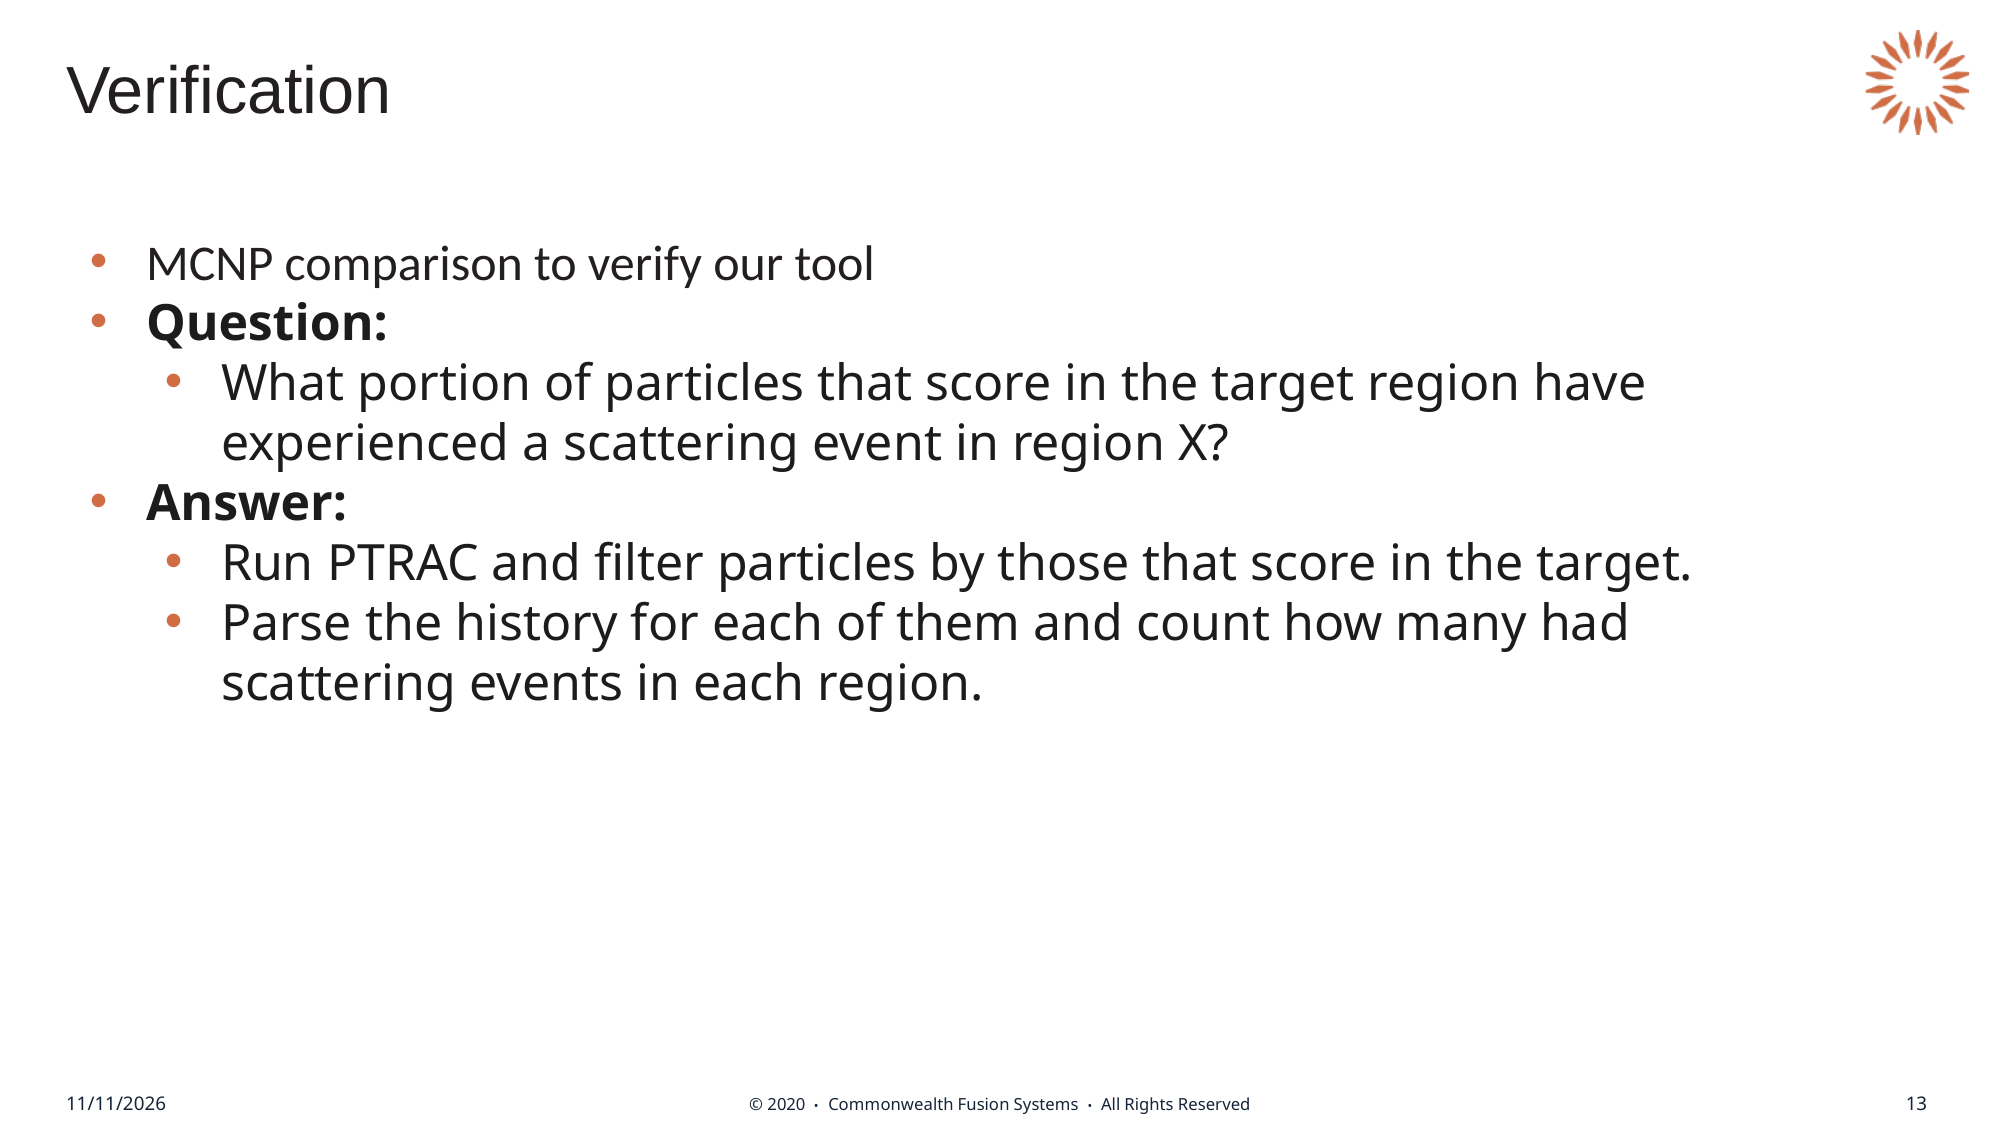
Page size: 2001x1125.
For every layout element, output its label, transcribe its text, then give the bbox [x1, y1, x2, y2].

text_box MCNP comparison to verify our tool Question: What portion of particles that score in the target region have experienced a scattering event in region X? Answer: Run PTRAC and filter particles by those that score in the target. Parse the history for each of them and count how many had scattering events in each region. [75, 223, 1810, 837]
title Verification [51, 48, 1810, 153]
